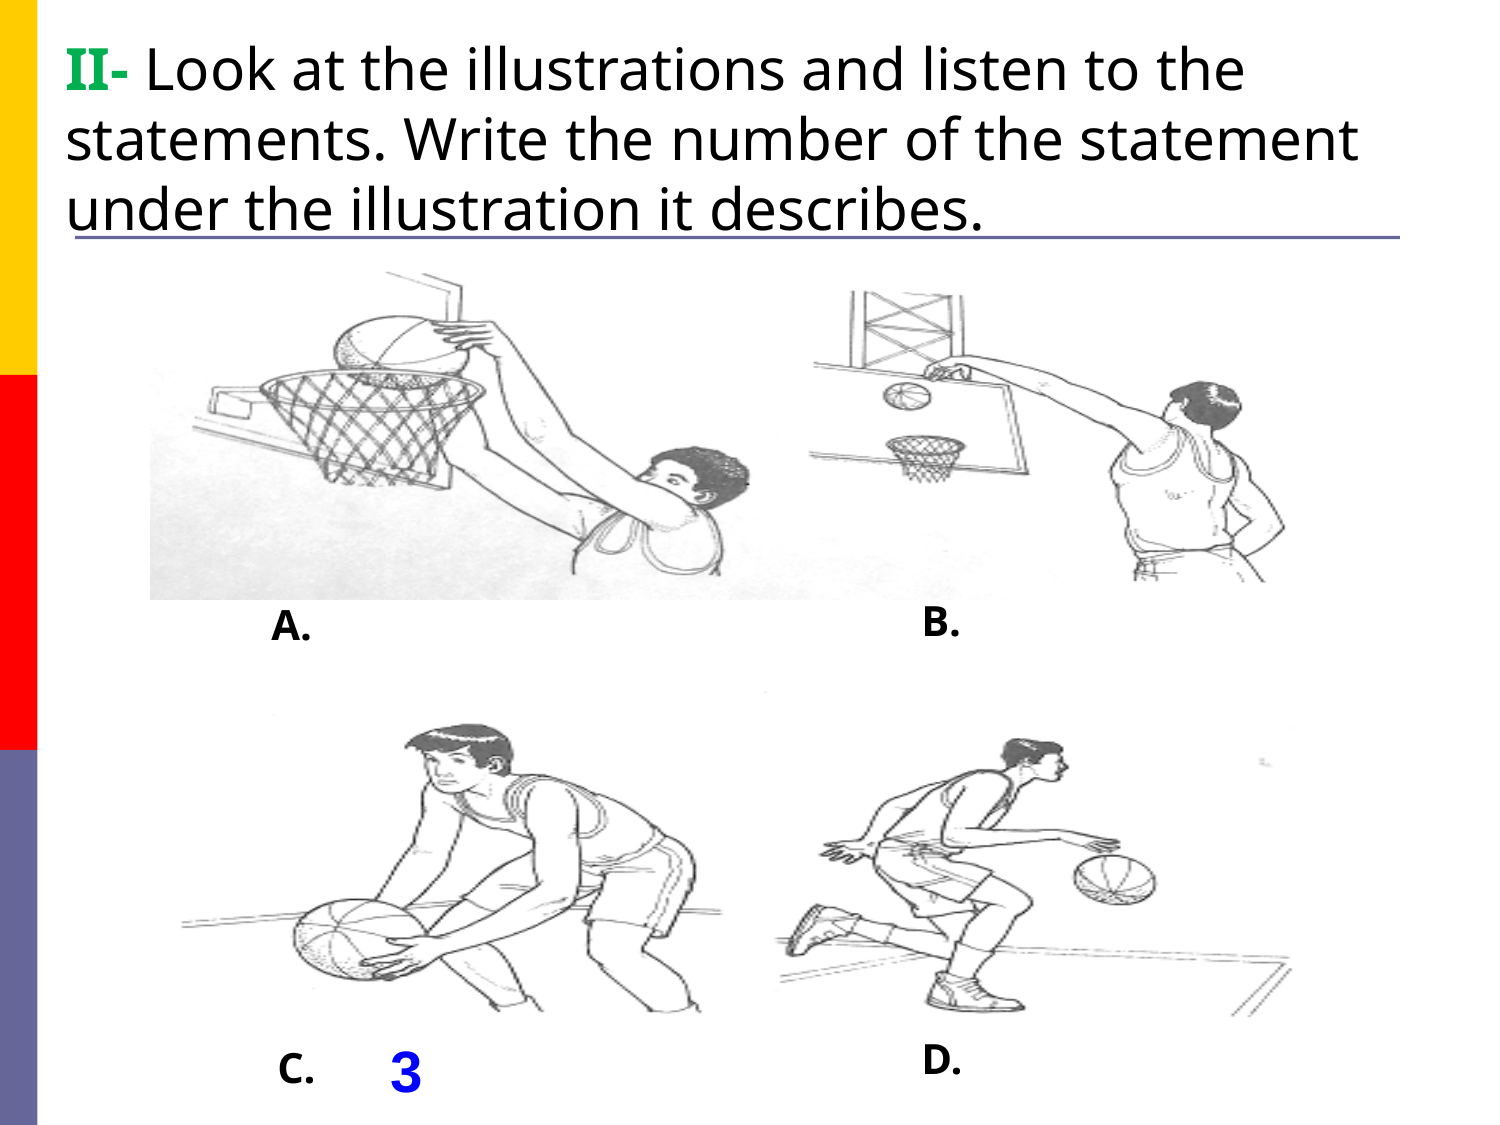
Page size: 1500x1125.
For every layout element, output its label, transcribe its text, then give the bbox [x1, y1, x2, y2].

text_box A. [256, 610, 363, 657]
text_box B. [906, 610, 1013, 653]
text_box 3 [375, 1031, 438, 1112]
text_box D. [906, 1031, 1013, 1090]
list II- Look at the illustrations and listen to the statements. Write the number of the statement under the illustration it describes. [50, 24, 1500, 769]
picture [149, 262, 1326, 601]
picture [149, 674, 1326, 1023]
text_box C. [262, 1034, 369, 1100]
